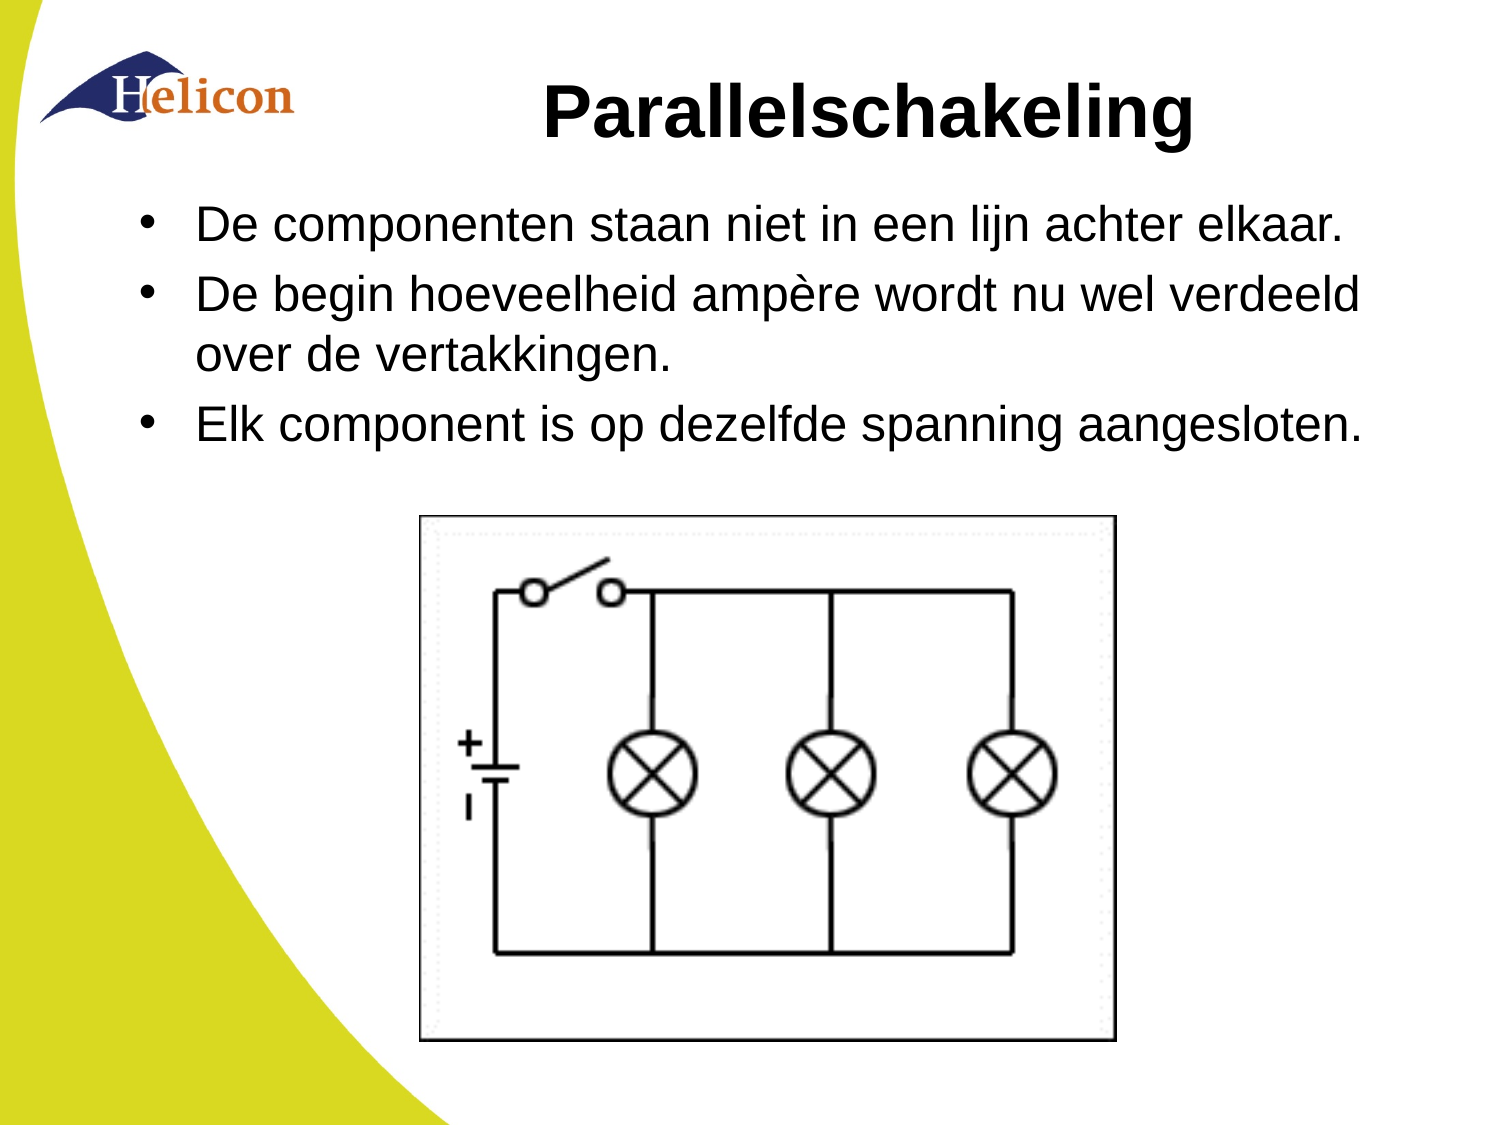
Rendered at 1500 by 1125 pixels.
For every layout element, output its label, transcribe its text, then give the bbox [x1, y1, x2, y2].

title Parallelschakeling [324, 54, 1415, 161]
picture [0, 0, 1500, 1125]
text_box De componenten staan niet in een lijn achter elkaar. De begin hoeveelheid ampère wordt nu wel verdeeld over de vertakkingen. Elk component is op dezelfde spanning aangesloten. [123, 184, 1447, 460]
